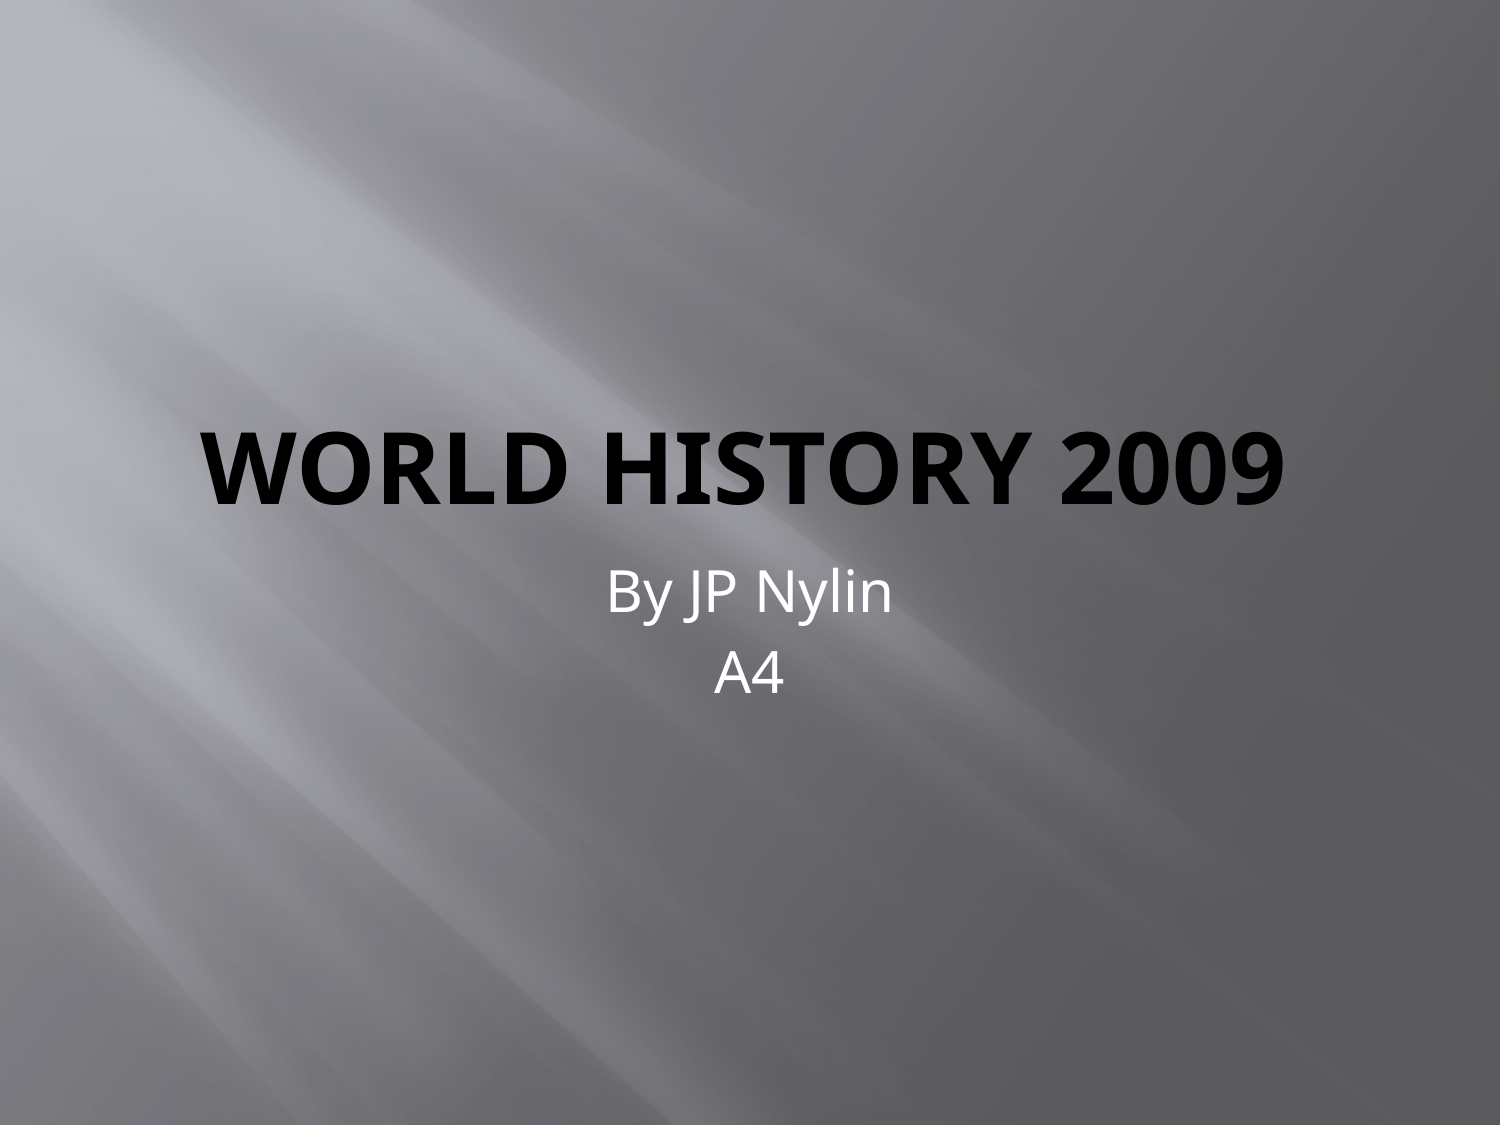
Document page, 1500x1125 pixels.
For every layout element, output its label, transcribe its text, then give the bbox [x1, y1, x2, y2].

title World history 2009 [69, 224, 1420, 525]
subtitle By JP Nylin A4 [225, 546, 1275, 834]
